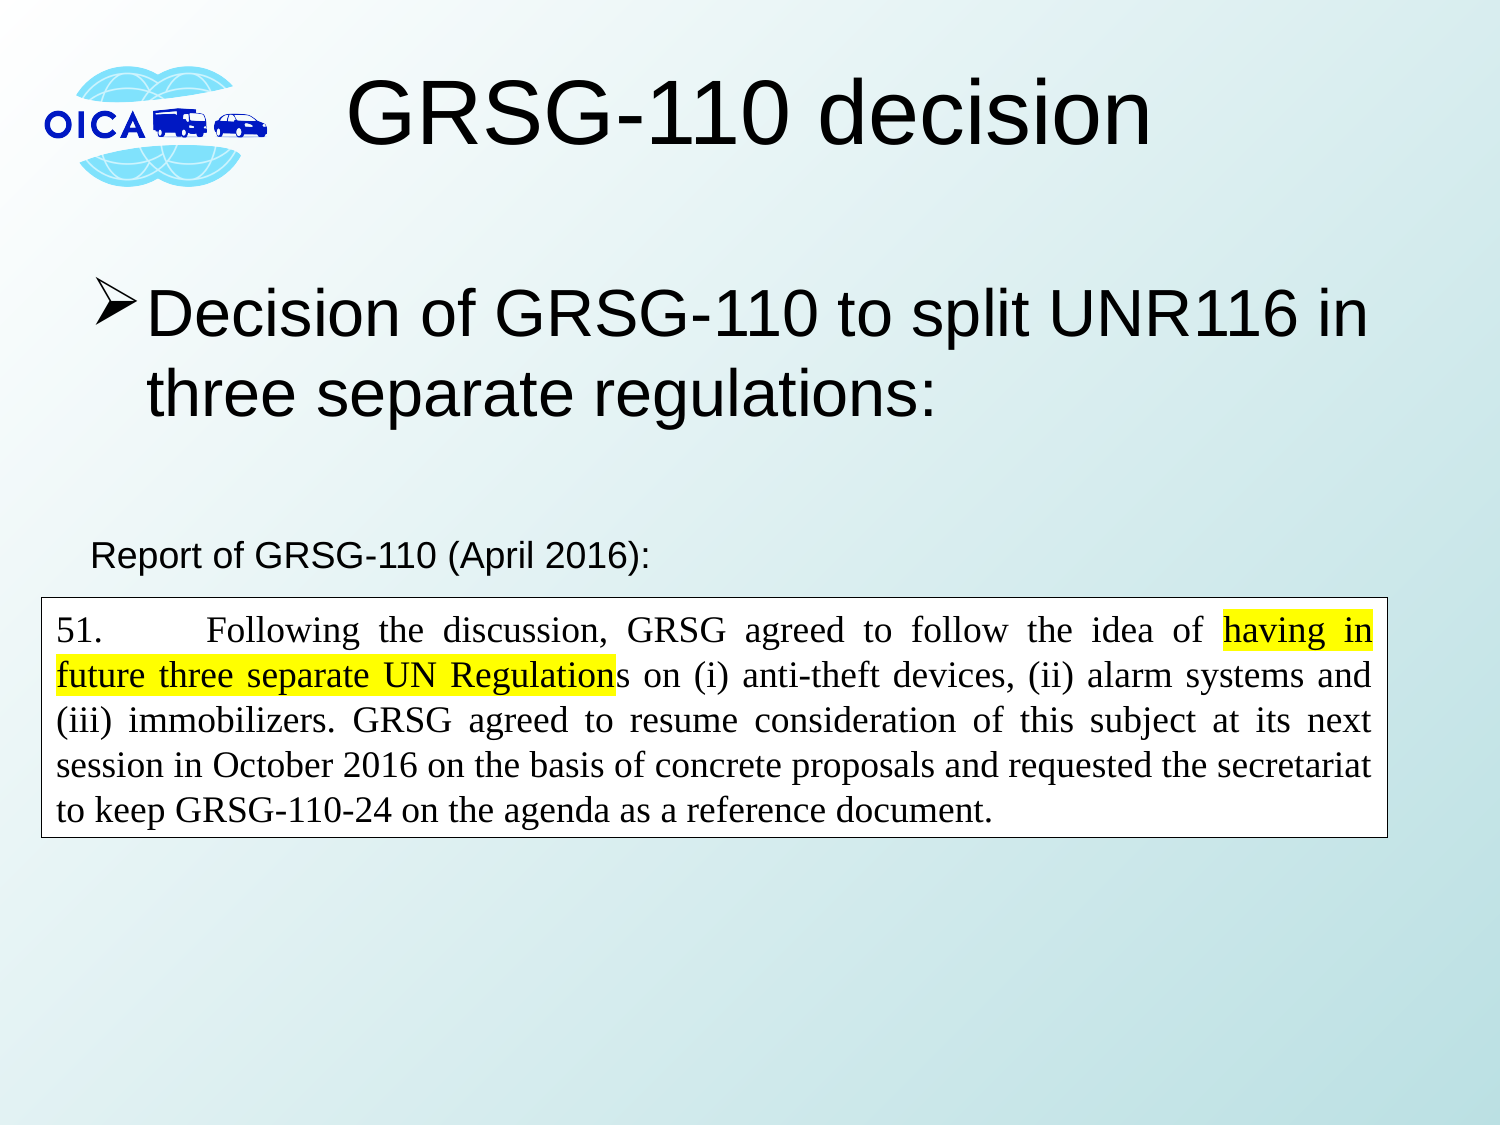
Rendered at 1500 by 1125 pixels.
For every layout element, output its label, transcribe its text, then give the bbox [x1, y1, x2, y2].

picture [37, 62, 75, 191]
list Decision of GRSG-110 to split UNR116 in three separate regulations: Report of GRSG-110 (April 2016): [74, 262, 1426, 516]
title GRSG-110 decision [75, 45, 1425, 233]
text_box 51. Following the discussion, GRSG agreed to follow the idea of having in future three separate UN Regulations on (i) anti-theft devices, (ii) alarm systems and (iii) immobilizers. GRSG agreed to resume consideration of this subject at its next session in October 2016 on the basis of concrete proposals and requested the secretariat to keep GRSG-110-24 on the agenda as a reference document. [41, 597, 1388, 838]
